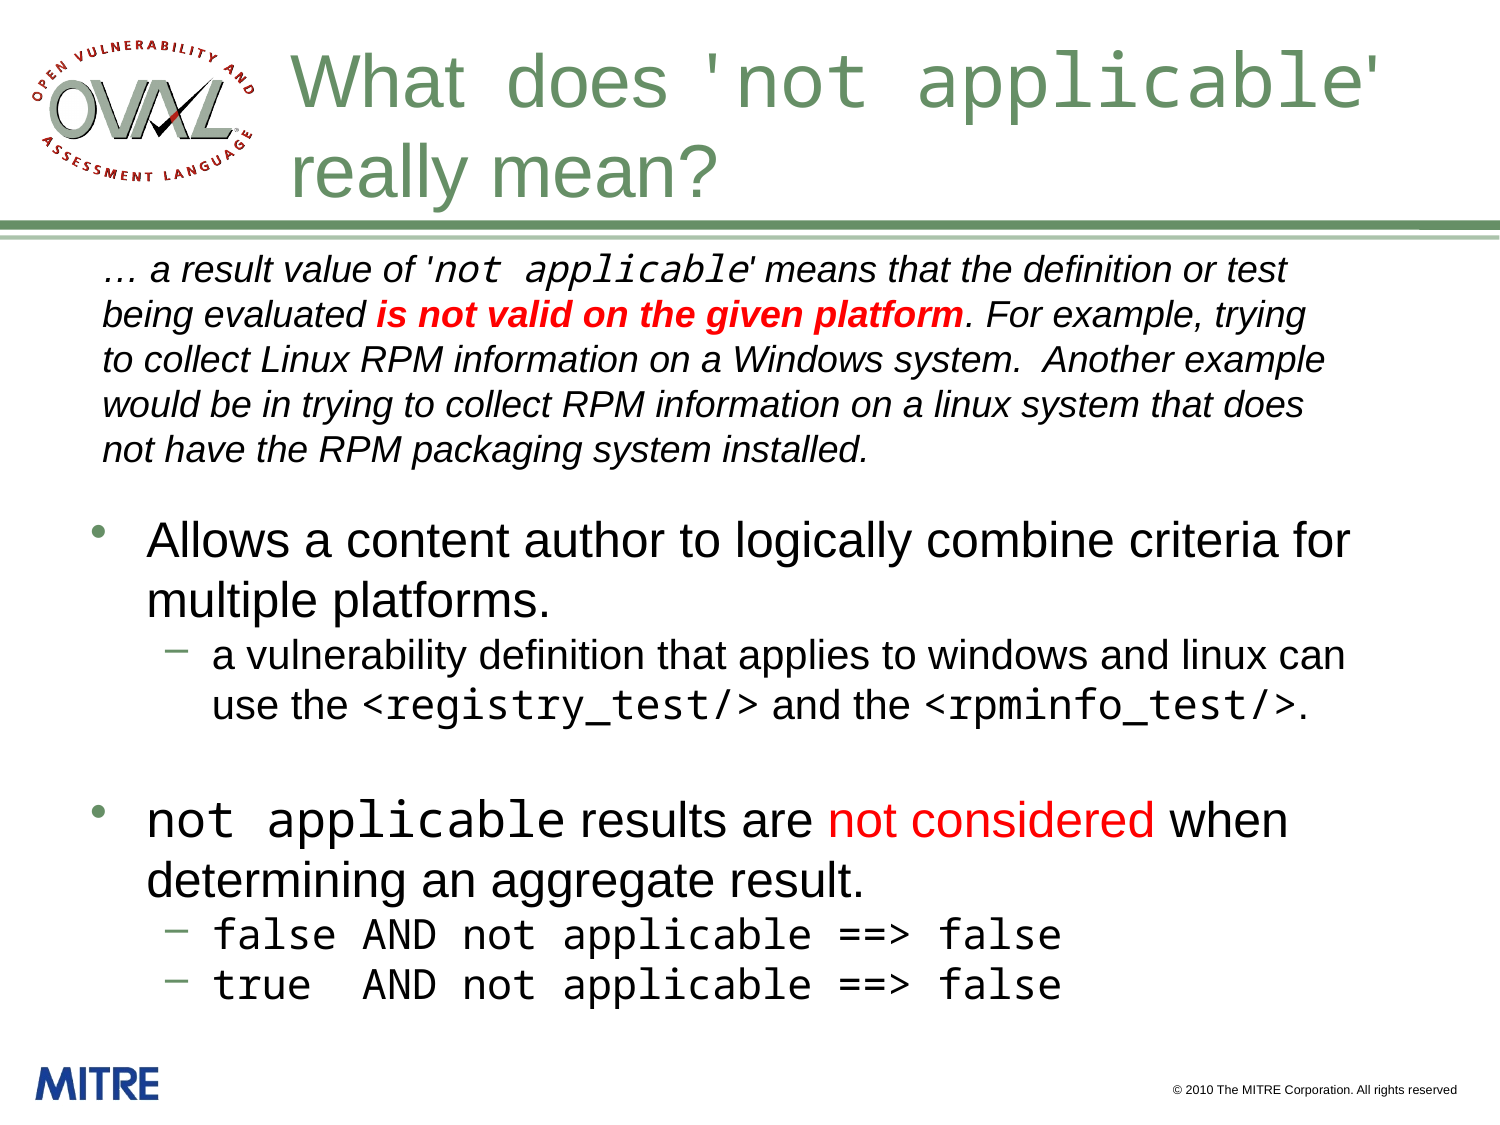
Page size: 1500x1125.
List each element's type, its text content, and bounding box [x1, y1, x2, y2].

picture [0, 0, 313, 238]
picture [30, 1064, 163, 1106]
text_box … a result value of 'not applicable' means that the definition or test being evaluated is not valid on the given platform. For example, trying to collect Linux RPM information on a Windows system. Another example would be in trying to collect RPM information on a linux system that does not have the RPM packaging system installed. [87, 237, 1350, 478]
title What does 'not applicable' really mean? [274, 44, 1438, 201]
list Allows a content author to logically combine criteria for multiple platforms. a vulnerability definition that applies to windows and linux can use the <registry_test/> and the <rpminfo_test/>. not applicable results are not considered when determining an aggregate result. false AND not applicable ==> false true AND not applicable ==> false [74, 499, 1426, 1051]
